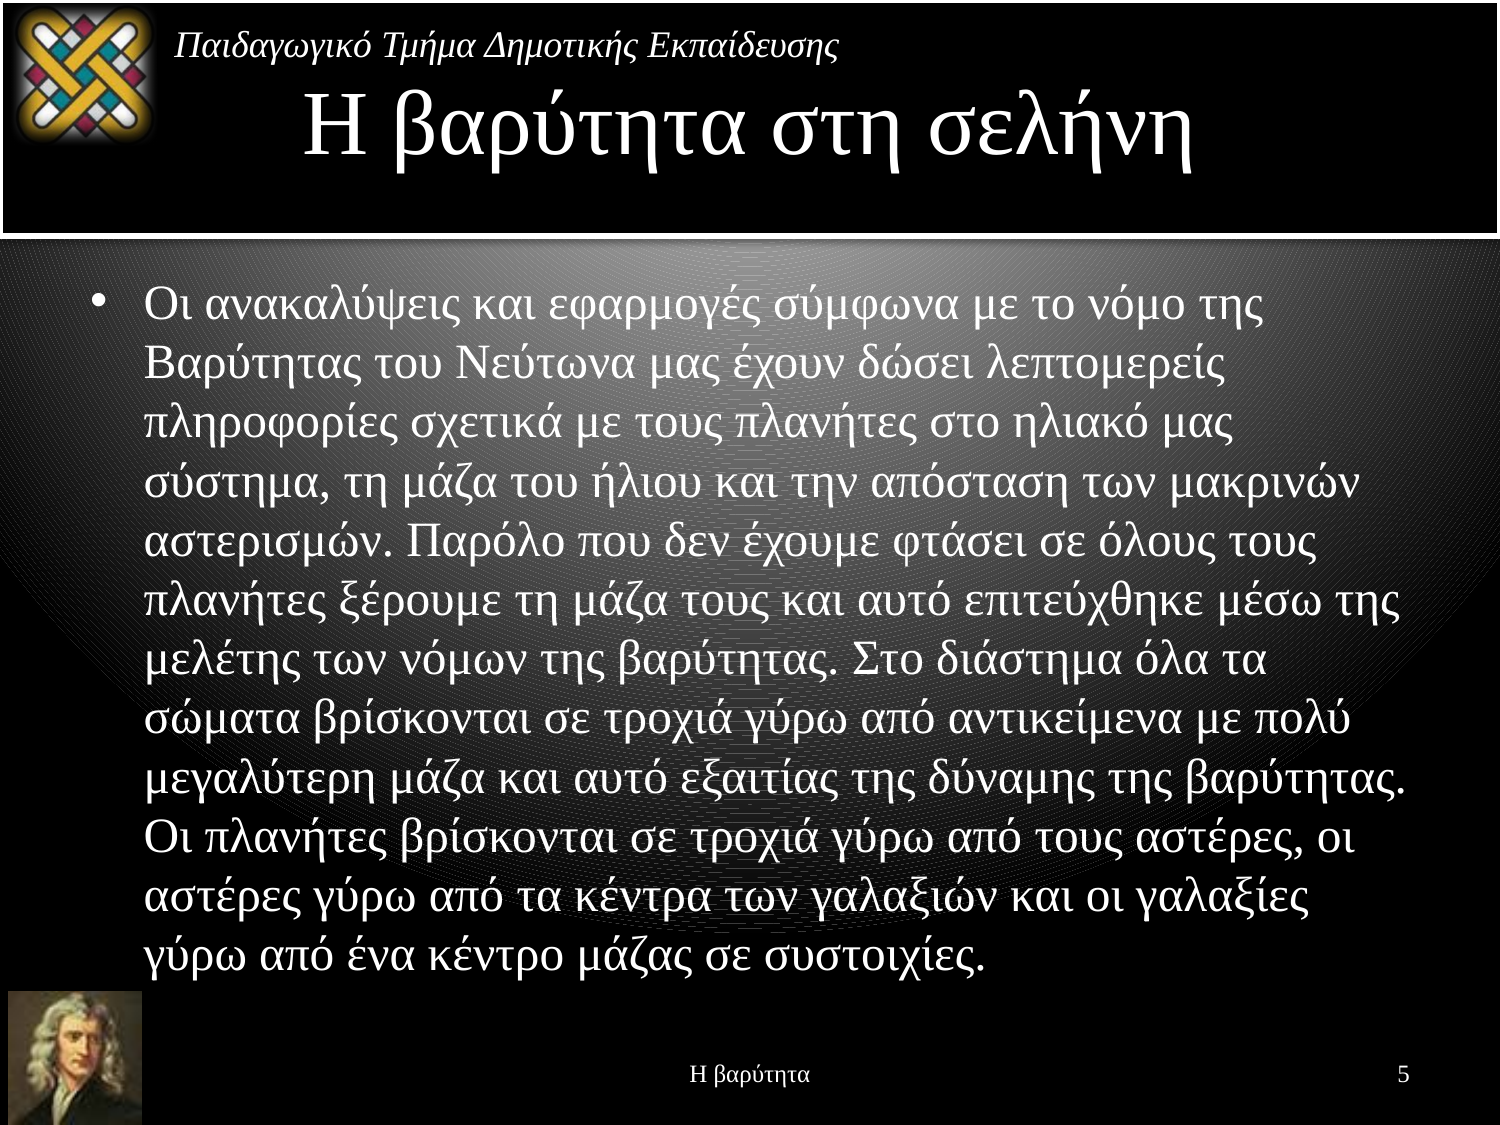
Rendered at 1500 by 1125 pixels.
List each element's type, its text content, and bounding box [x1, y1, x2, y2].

slide_number 5 [1074, 1042, 1425, 1103]
picture [8, 0, 160, 148]
footer Η βαρύτητα [512, 1042, 988, 1103]
text_box Παιδαγωγικό Τμήμα Δημοτικής Εκπαίδευσης [164, 10, 927, 74]
title Η βαρύτητα στη σελήνη [0, 0, 1500, 239]
list Οι ανακαλύψεις και εφαρμογές σύμφωνα με το νόμο της Βαρύτητας του Νεύτωνα μας έχουν δώσει λεπτομερείς πληροφορίες σχετικά με τους πλανήτες στο ηλιακό μας σύστημα, τη μάζα του ήλιου και την απόσταση των μακρινών αστερισμών. Παρόλο που δεν έχουμε φτάσει σε όλους τους πλανήτες ξέρουμε τη μάζα τους και αυτό επιτεύχθηκε μέσω της μελέτης των νόμων της βαρύτητας. Στο διάστημα όλα τα σώματα βρίσκονται σε τροχιά γύρω από αντικείμενα με πολύ μεγαλύτερη μάζα και αυτό εξαιτίας της δύναμης της βαρύτητας. Οι πλανήτες βρίσκονται σε τροχιά γύρω από τους αστέρες, οι αστέρες γύρω από τα κέντρα των γαλαξιών και οι γαλαξίες γύρω από ένα κέντρο μάζας σε συστοιχίες. [75, 262, 1425, 1005]
picture [8, 991, 142, 1125]
